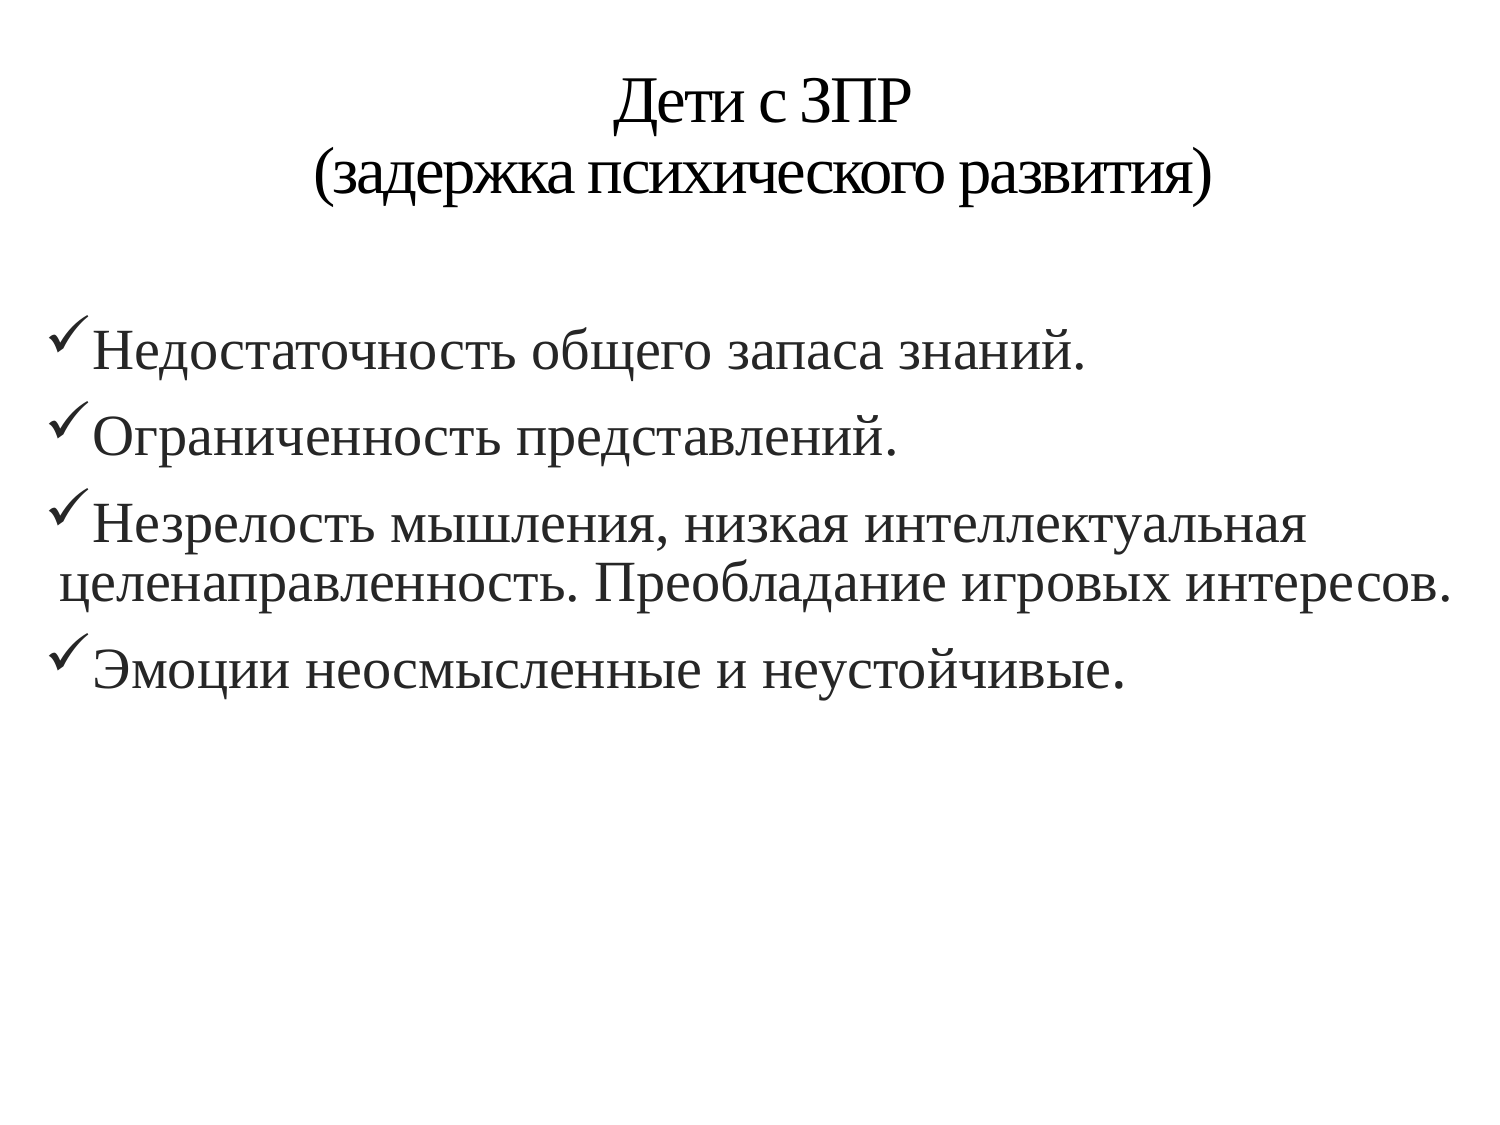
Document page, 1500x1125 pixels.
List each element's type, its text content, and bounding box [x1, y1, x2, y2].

list Недостаточность общего запаса знаний. Ограниченность представлений. Незрелость мышления, низкая интеллектуальная целенаправленность. Преобладание игровых интересов. Эмоции неосмысленные и неустойчивые. [29, 314, 1471, 946]
title Дети с ЗПР (задержка психического развития) [88, 42, 1439, 231]
